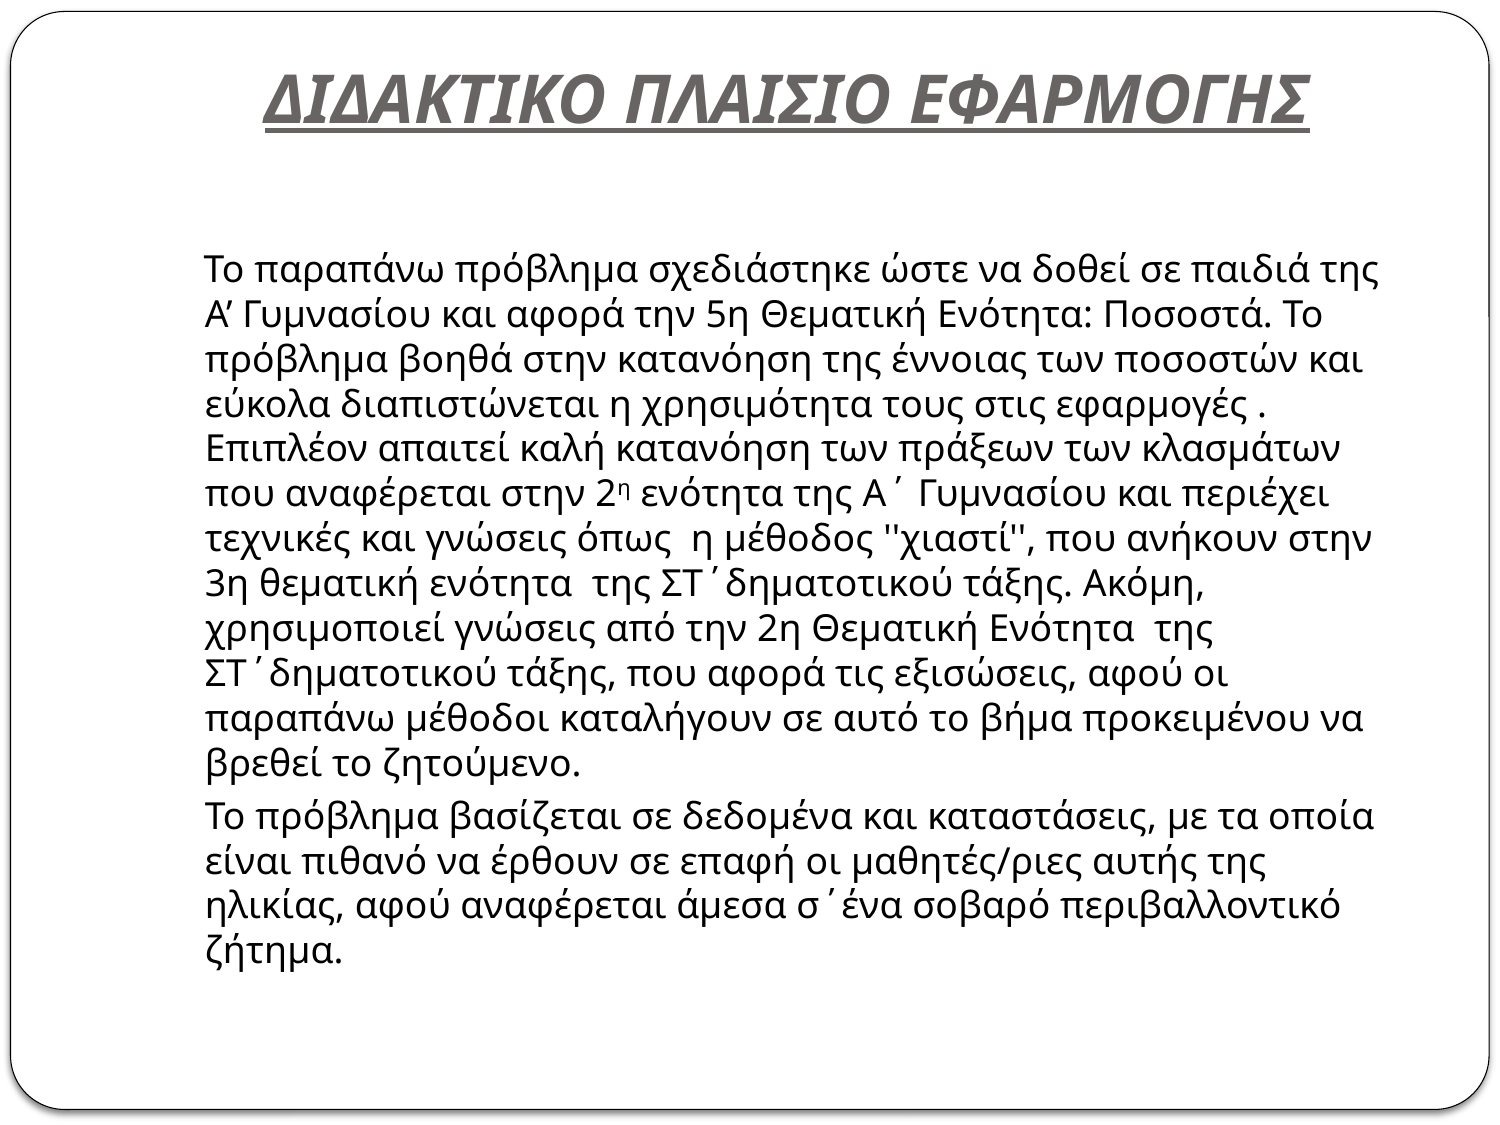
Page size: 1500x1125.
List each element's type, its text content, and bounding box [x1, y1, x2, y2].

title ΔΙΔΑΚΤΙΚΟ ΠΛΑΙΣΙΟ ΕΦΑΡΜΟΓΗΣ [150, 45, 1425, 233]
list Το παραπάνω πρόβλημα σχεδιάστηκε ώστε να δοθεί σε παιδιά της Α’ Γυμνασίου και αφορά την 5η Θεματική Ενότητα: Ποσοστά. Το πρόβλημα βοηθά στην κατανόηση της έννοιας των ποσοστών και εύκολα διαπιστώνεται η χρησιμότητα τους στις εφαρμογές . Επιπλέον απαιτεί καλή κατανόηση των πράξεων των κλασμάτων που αναφέρεται στην 2η ενότητα της Α΄ Γυμνασίου και περιέχει τεχνικές και γνώσεις όπως η μέθοδος ''χιαστί'', που ανήκουν στην 3η θεματική ενότητα της ΣΤ΄δηματοτικού τάξης. Ακόμη, χρησιμοποιεί γνώσεις από την 2η Θεματική Ενότητα της ΣΤ΄δηματοτικού τάξης, που αφορά τις εξισώσεις, αφού οι παραπάνω μέθοδοι καταλήγουν σε αυτό το βήμα προκειμένου να βρεθεί το ζητούμενο. Το πρόβλημα βασίζεται σε δεδομένα και καταστάσεις, με τα οποία είναι πιθανό να έρθουν σε επαφή οι μαθητές/ριες αυτής της ηλικίας, αφού αναφέρεται άμεσα σ΄ένα σοβαρό περιβαλλοντικό ζήτημα. [150, 237, 1425, 988]
